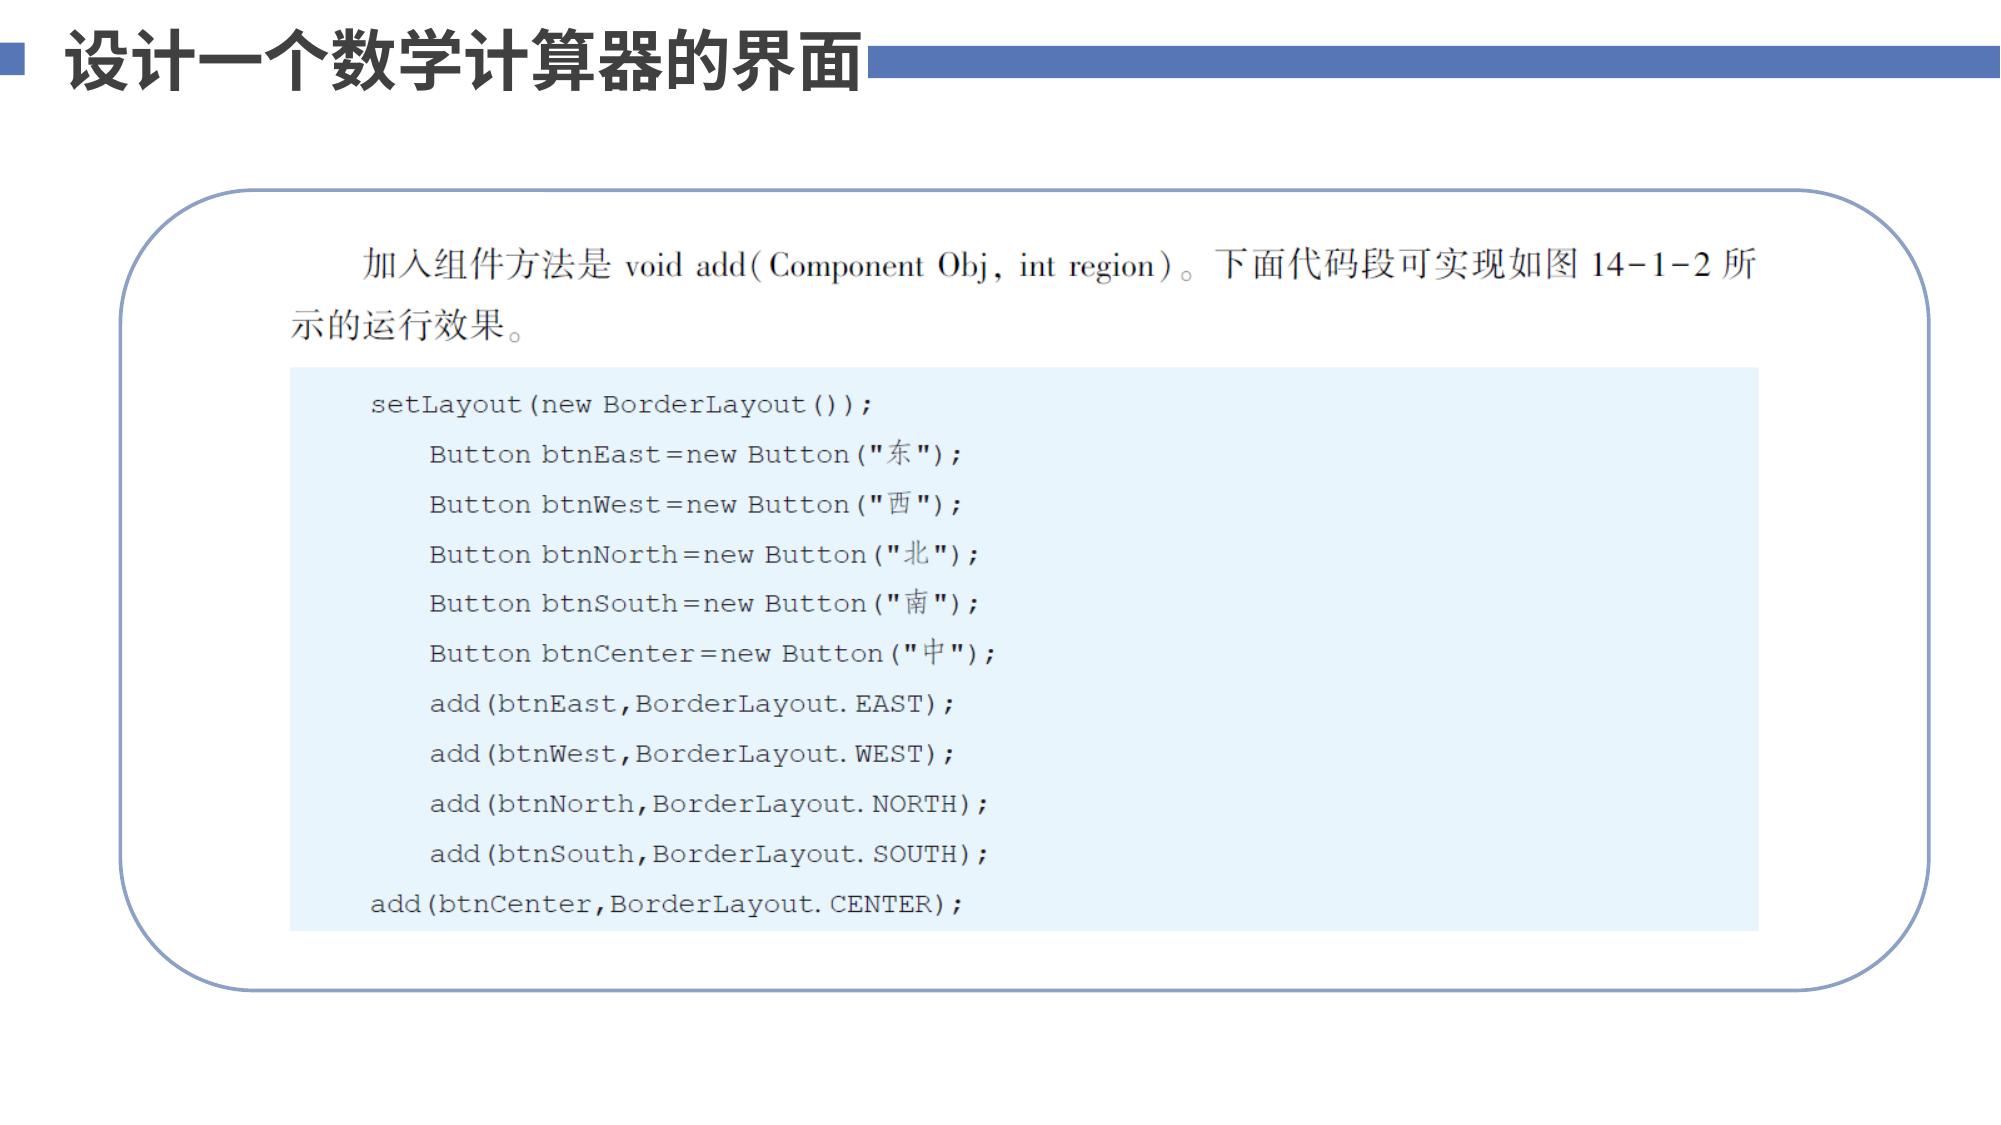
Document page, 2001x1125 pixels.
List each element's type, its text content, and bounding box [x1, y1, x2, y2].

text_box 设计一个数学计算器的界面 [63, 18, 865, 99]
picture [284, 241, 1765, 931]
text_box [119, 189, 1930, 992]
text_box [867, 45, 2000, 79]
text_box [0, 41, 26, 76]
